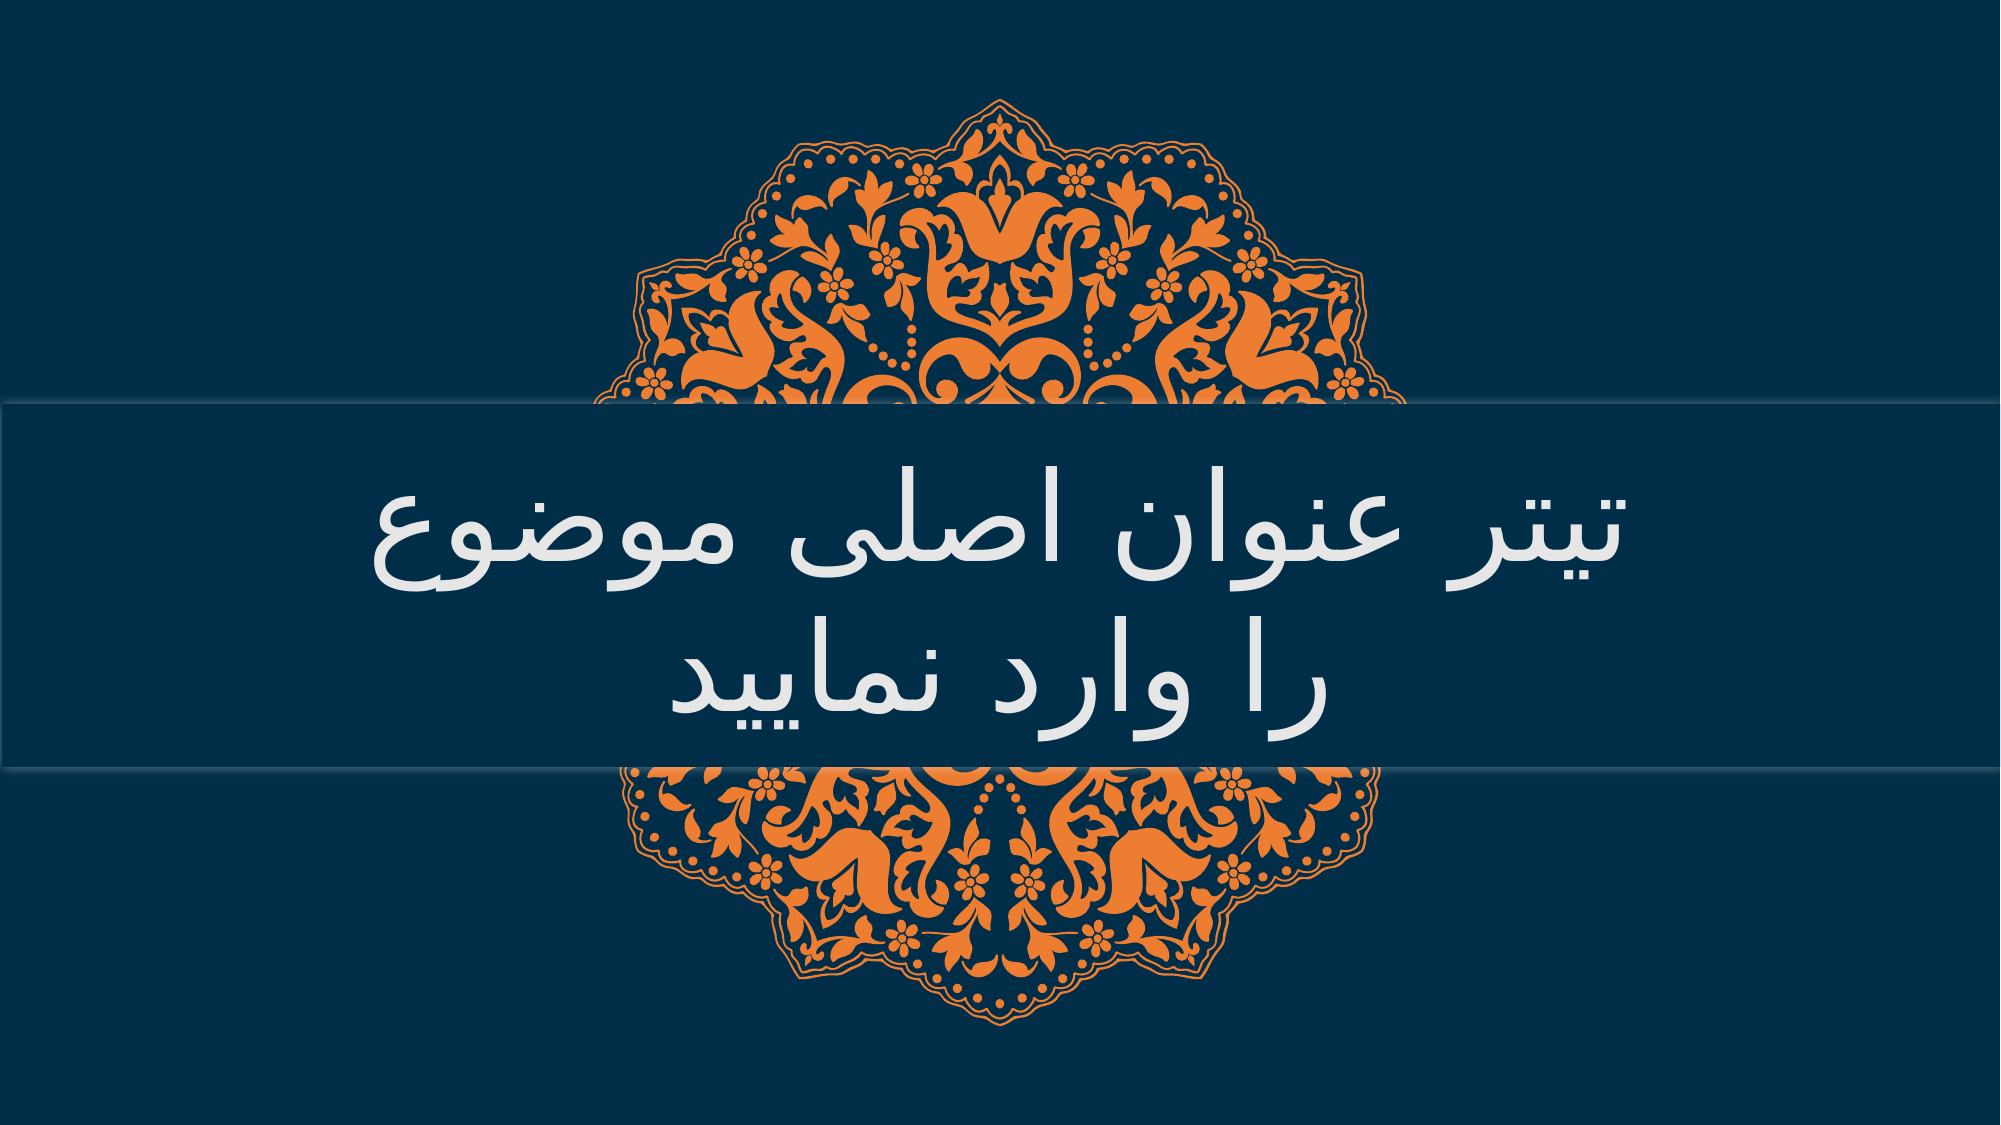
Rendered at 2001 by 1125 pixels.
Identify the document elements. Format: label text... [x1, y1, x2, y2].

text_box تیتر عنوان اصلی موضوع را وارد نمایید [308, 429, 1692, 744]
